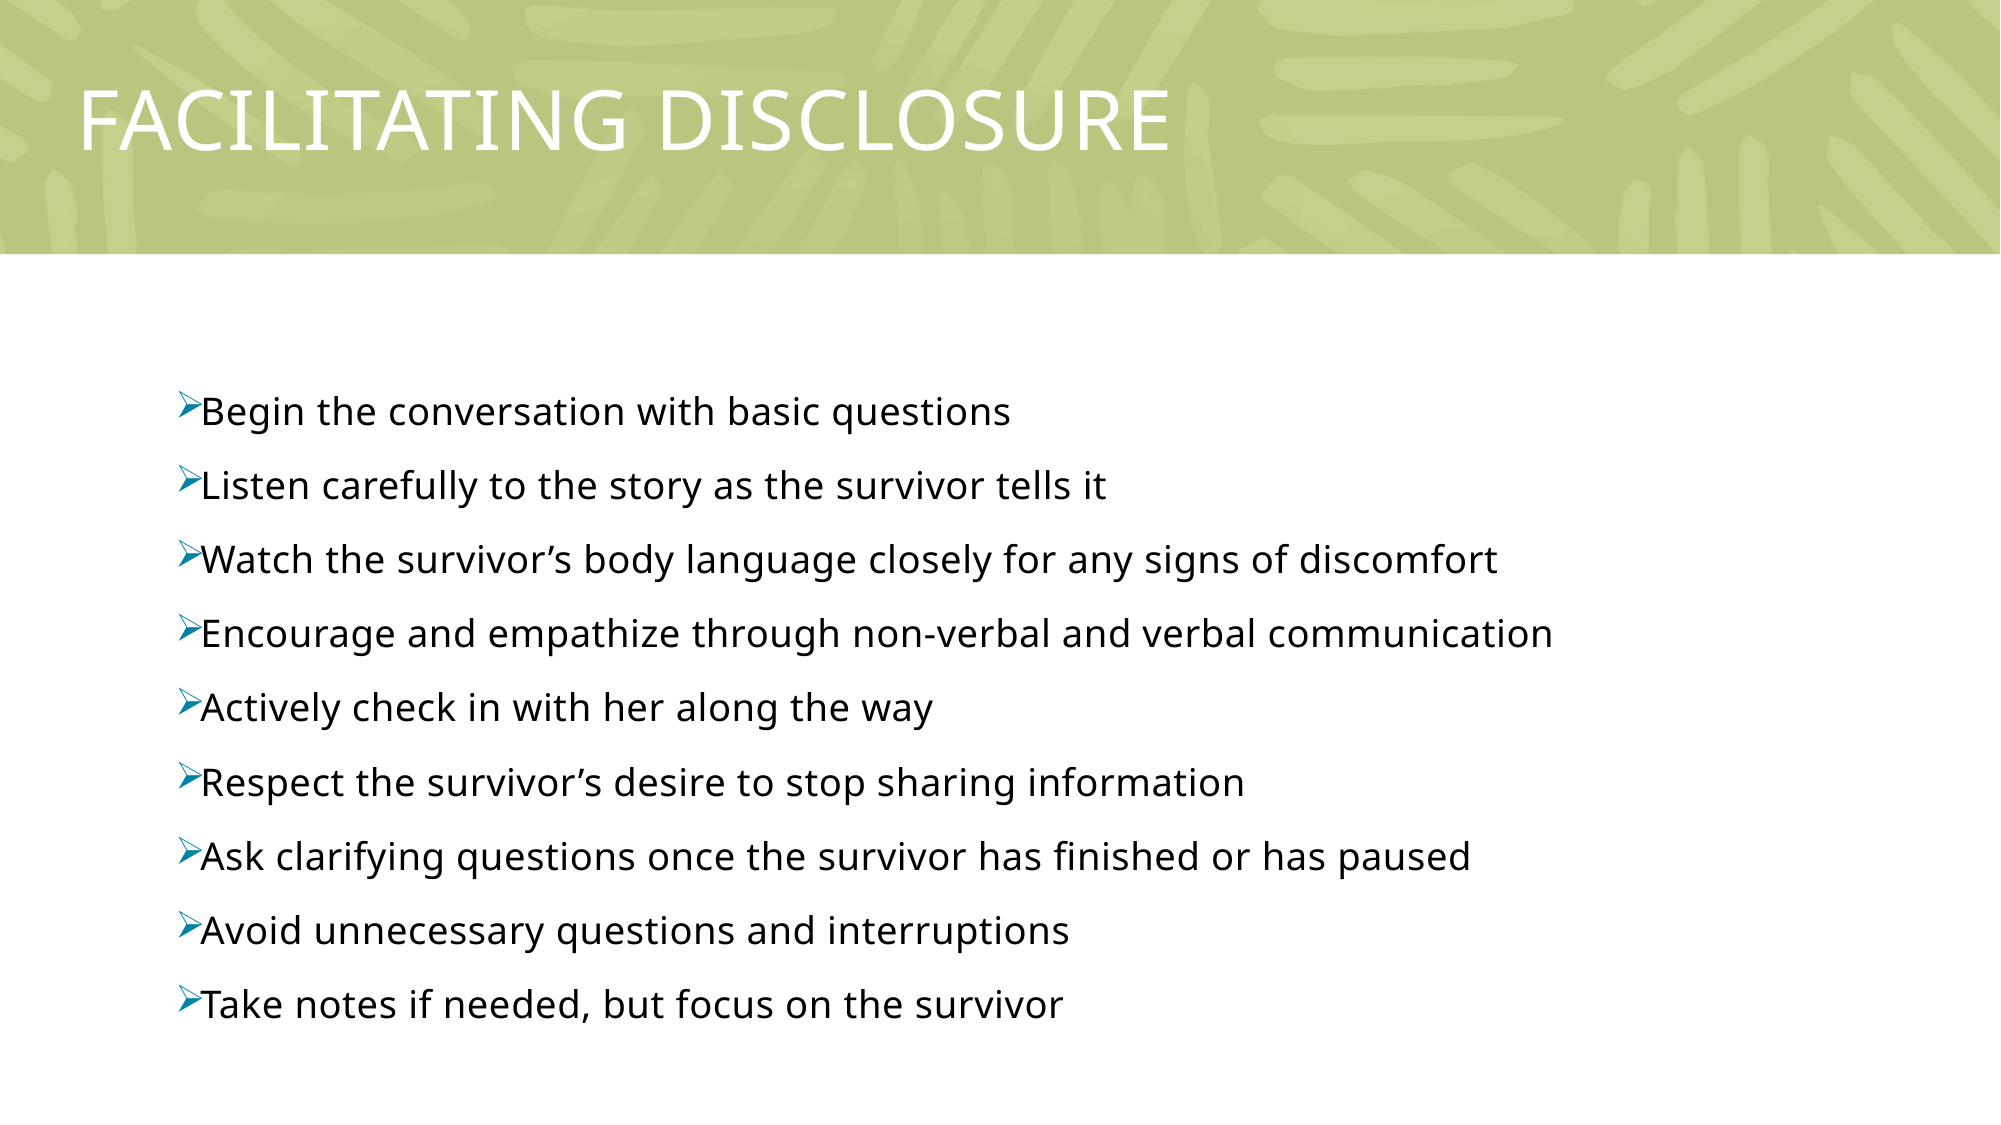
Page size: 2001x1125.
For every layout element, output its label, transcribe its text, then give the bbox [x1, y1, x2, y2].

list Begin the conversation with basic questions Listen carefully to the story as the survivor tells it Watch the survivor’s body language closely for any signs of discomfort Encourage and empathize through non-verbal and verbal communication Actively check in with her along the way Respect the survivor’s desire to stop sharing information Ask clarifying questions once the survivor has finished or has paused Avoid unnecessary questions and interruptions Take notes if needed, but focus on the survivor [167, 374, 1763, 1036]
title Facilitating DISCLOSURE [61, 33, 1938, 220]
picture [0, 0, 2000, 1125]
